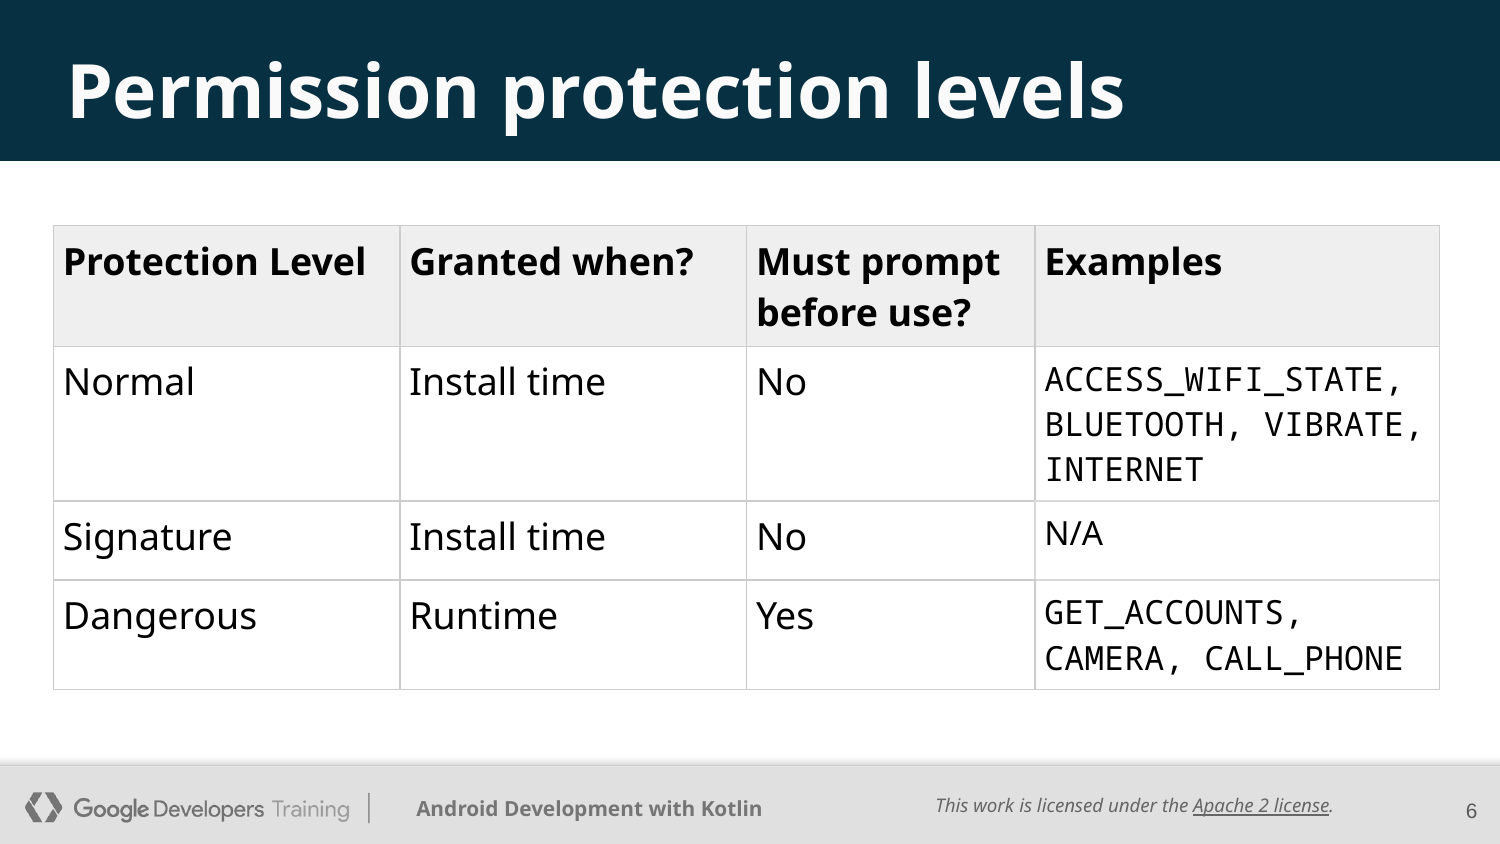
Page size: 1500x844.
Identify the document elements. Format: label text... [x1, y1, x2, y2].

table_cell Dangerous [54, 581, 399, 689]
table_header Must prompt before use? [747, 226, 1034, 346]
slide_number ‹#› [1402, 777, 1493, 842]
picture [0, 161, 1500, 844]
table_header Granted when? [401, 226, 746, 346]
table_cell Yes [747, 581, 1034, 689]
table_cell ACCESS_WIFI_STATE, BLUETOOTH, VIBRATE, INTERNET [1036, 347, 1439, 500]
table_cell GET_ACCOUNTS, CAMERA, CALL_PHONE [1036, 581, 1439, 689]
table_cell Install time [401, 347, 746, 500]
table_cell No [747, 347, 1034, 500]
table_cell Normal [54, 347, 399, 500]
table_cell Install time [401, 502, 746, 579]
table_header Protection Level [54, 226, 399, 346]
title Permission protection levels [51, 28, 1449, 122]
table_cell Signature [54, 502, 399, 579]
table_cell N/A [1036, 502, 1439, 579]
table_cell No [747, 502, 1034, 579]
table_cell Runtime [401, 581, 746, 689]
table_header Examples [1036, 226, 1439, 346]
